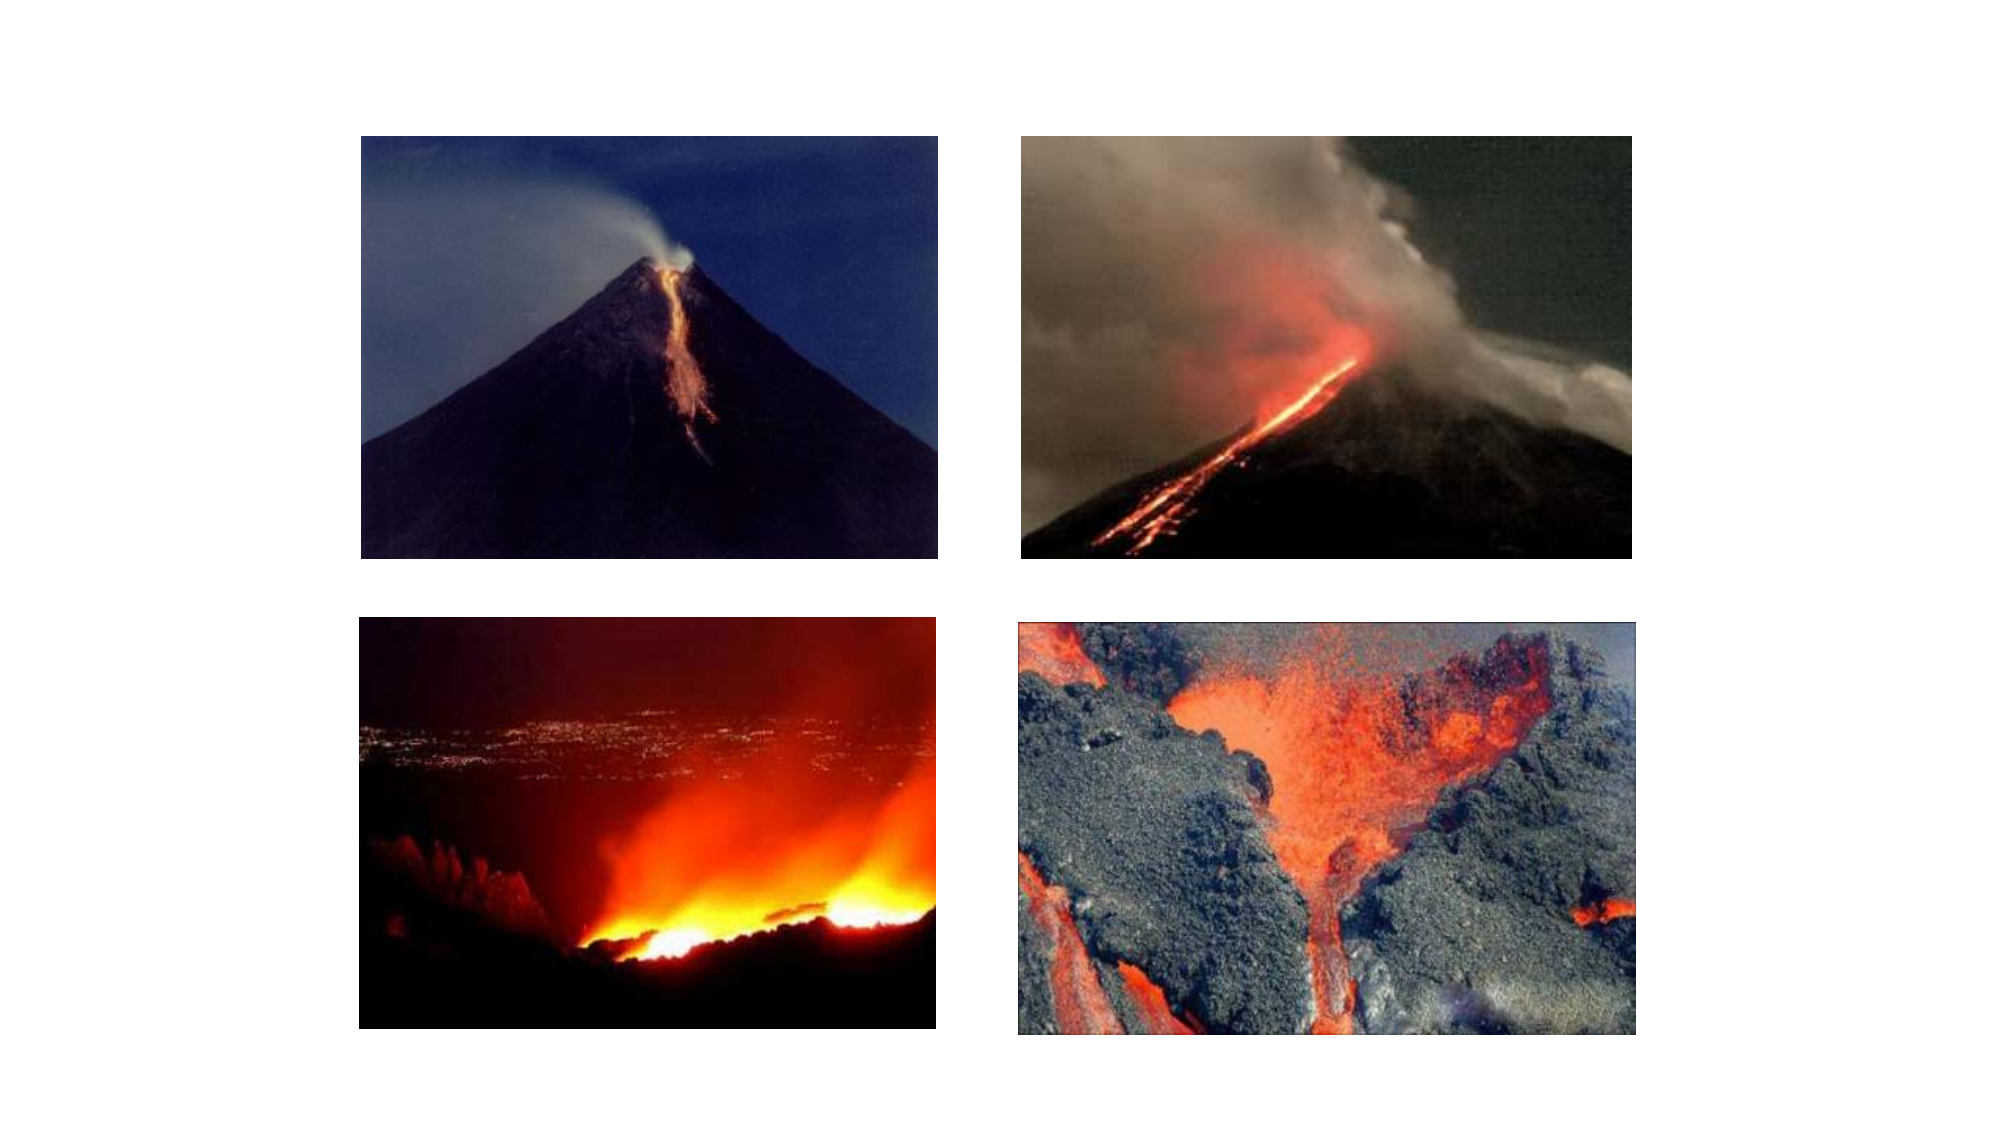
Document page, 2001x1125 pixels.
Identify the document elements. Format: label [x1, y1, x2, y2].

picture [1018, 622, 1636, 1035]
picture [1021, 136, 1632, 559]
picture [359, 617, 936, 1029]
picture [361, 136, 938, 559]
